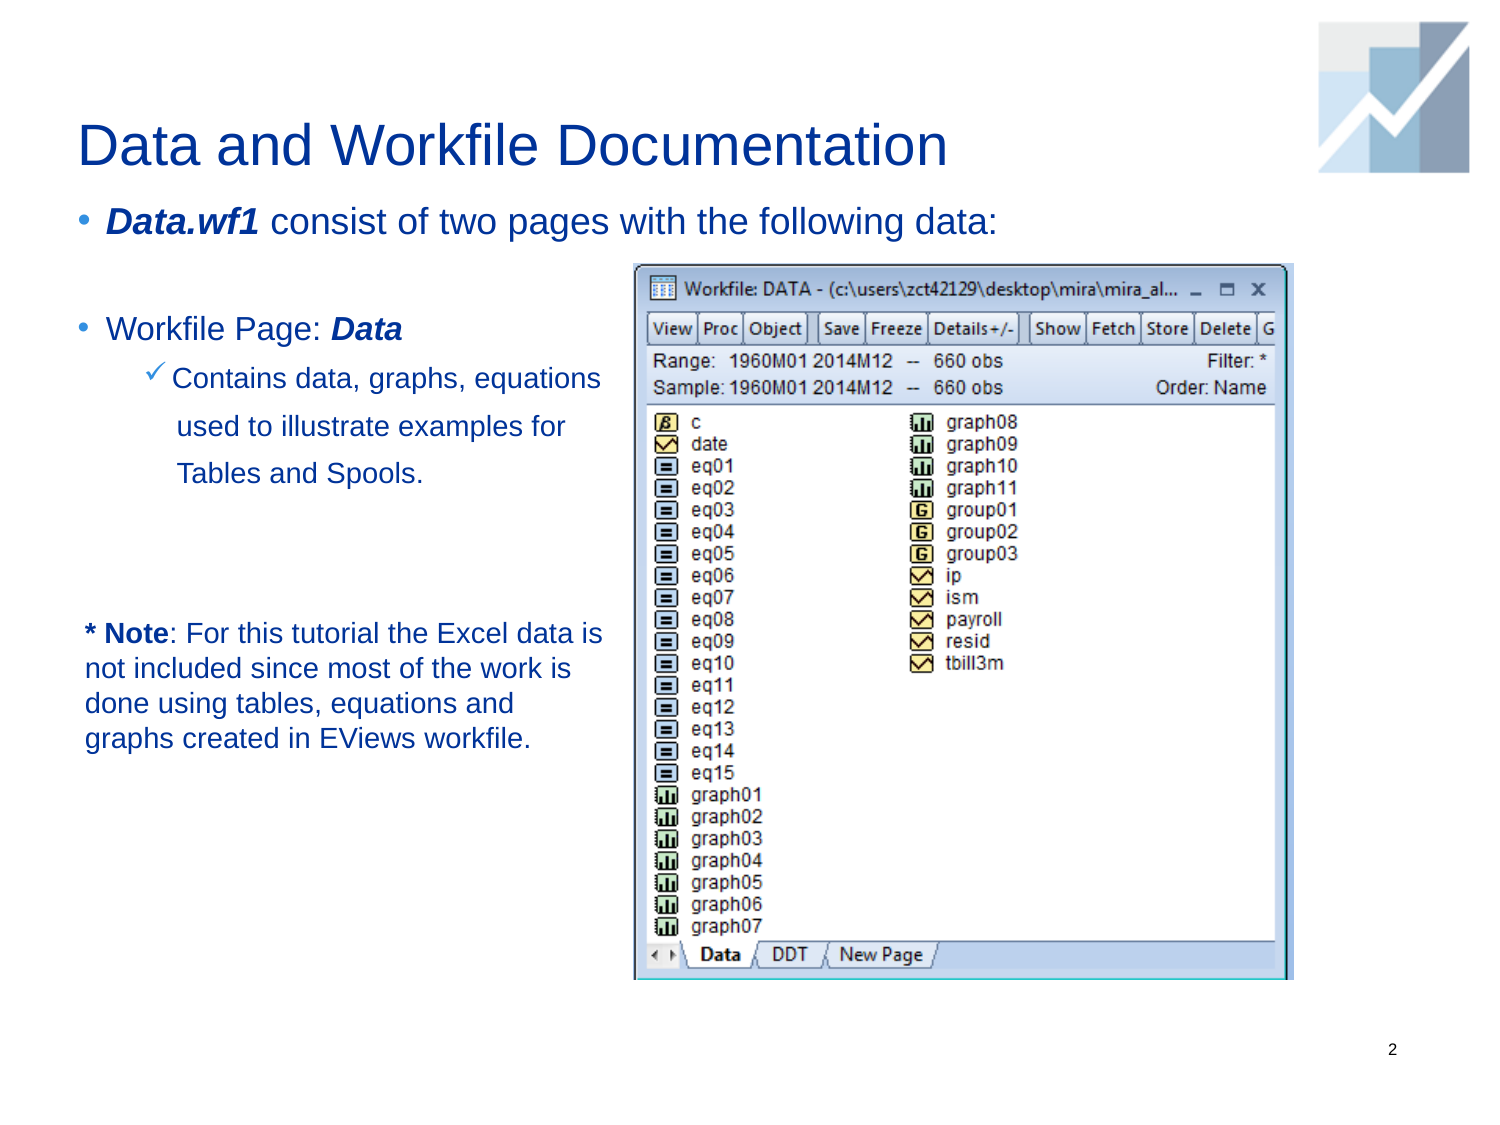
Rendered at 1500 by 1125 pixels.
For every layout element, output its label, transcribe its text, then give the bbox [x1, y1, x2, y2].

picture [1300, 11, 1479, 181]
slide_number 2 [1262, 1015, 1413, 1067]
title Data and Workfile Documentation [62, 0, 1297, 185]
list Data.wf1 consist of two pages with the following data: Workfile Page: Data Contains data, graphs, equations used to illustrate examples for Tables and Spools. [62, 189, 1482, 1056]
text_box * Note: For this tutorial the Excel data is not included since most of the work is done using tables, equations and graphs created in EViews workfile. [70, 606, 622, 847]
picture [633, 263, 1294, 980]
